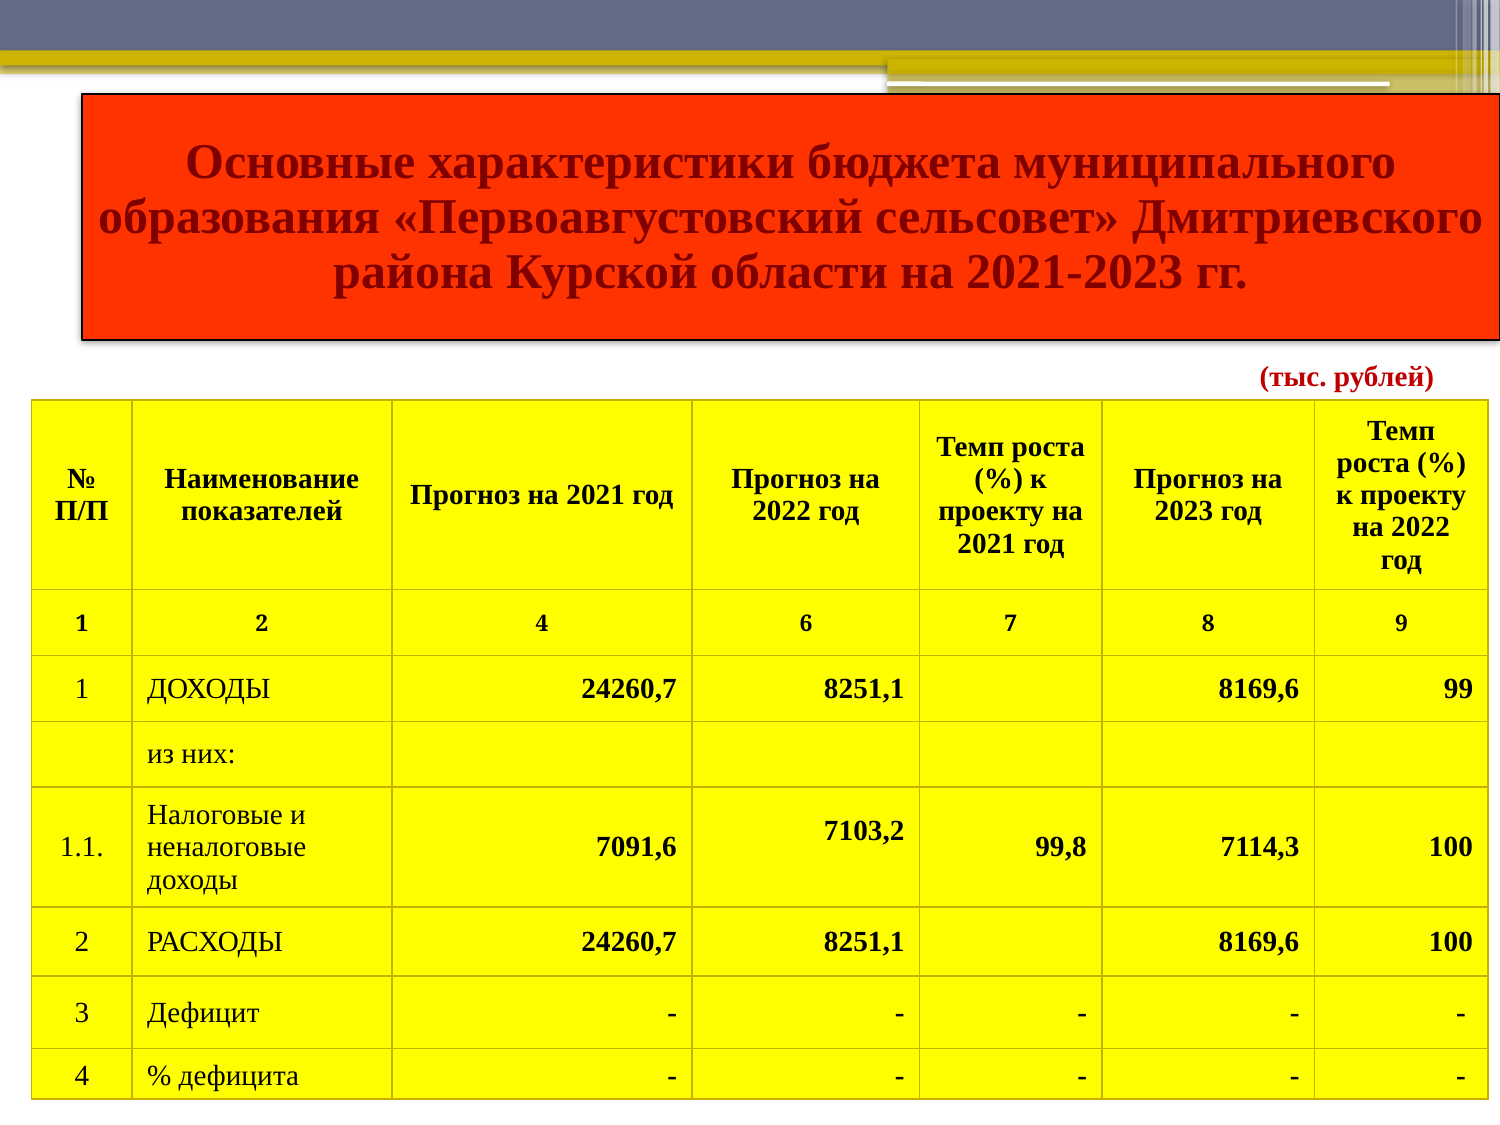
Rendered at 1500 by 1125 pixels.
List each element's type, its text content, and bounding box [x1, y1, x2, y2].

table_cell - [1103, 977, 1314, 1048]
table_cell % дефицита [133, 1049, 391, 1098]
table_cell 8251,1 [693, 908, 919, 975]
table_cell 8169,6 [1103, 908, 1314, 975]
table_cell [393, 722, 691, 786]
table_cell 8251,1 [693, 656, 919, 721]
table_cell Дефицит [133, 977, 391, 1048]
table_cell 1 [32, 656, 131, 721]
title Основные характеристики бюджета муниципального образования «Первоавгустовский сельсовет» Дмитриевского района Курской области на 2021-2023 гг. [81, 93, 1500, 341]
table_cell [1315, 722, 1487, 786]
table_cell из них: [133, 722, 391, 786]
table_header Наименование показателей [133, 401, 391, 589]
table_cell - [1315, 1049, 1487, 1098]
table_header Прогноз на 2022 год [693, 401, 919, 589]
table_cell 8169,6 [1103, 656, 1314, 721]
table_cell 7114,3 [1103, 788, 1314, 906]
table_cell 7091,6 [393, 788, 691, 906]
text_box (тыс. рублей) [1244, 349, 1458, 399]
table_cell РАСХОДЫ [133, 908, 391, 975]
text_box [1311, 9, 1486, 61]
table_cell 24260,7 [393, 656, 691, 721]
table_cell 7 [920, 590, 1101, 655]
table_cell - [693, 977, 919, 1048]
table_cell 2 [32, 908, 131, 975]
table_cell - [1103, 1049, 1314, 1098]
table_cell ДОХОДЫ [133, 656, 391, 721]
table_cell 24260,7 [393, 908, 691, 975]
table_cell 1 [32, 590, 131, 655]
table_cell 7103,2 [693, 788, 919, 906]
table_cell 3 [32, 977, 131, 1048]
table_cell [920, 722, 1101, 786]
table_cell [1103, 722, 1314, 786]
table_cell [920, 656, 1101, 721]
table_cell - [393, 977, 691, 1048]
table_cell - [393, 1049, 691, 1098]
table_header Темп роста (%) к проекту на 2021 год [920, 401, 1101, 589]
table_cell - [1315, 977, 1487, 1048]
table_cell [920, 908, 1101, 975]
table_cell 6 [693, 590, 919, 655]
table_header Прогноз на 2023 год [1103, 401, 1314, 589]
table_cell - [920, 1049, 1101, 1098]
table_cell 99,8 [920, 788, 1101, 906]
table_cell 8 [1103, 590, 1314, 655]
table_cell 9 [1315, 590, 1487, 655]
table_cell 99 [1315, 656, 1487, 721]
table_cell - [920, 977, 1101, 1048]
table_cell [693, 722, 919, 786]
table_header Темп роста (%) к проекту на 2022 год [1315, 401, 1487, 589]
table_cell - [693, 1049, 919, 1098]
table_cell 4 [393, 590, 691, 655]
table_header Прогноз на 2021 год [393, 401, 691, 589]
table_cell Налоговые и неналоговые доходы [133, 788, 391, 906]
table_cell 100 [1315, 908, 1487, 975]
table_cell [32, 722, 131, 786]
table_cell 1.1. [32, 788, 131, 906]
table_cell 2 [133, 590, 391, 655]
table_cell 4 [32, 1049, 131, 1098]
table_cell 100 [1315, 788, 1487, 906]
table_header № П/П [32, 401, 131, 589]
